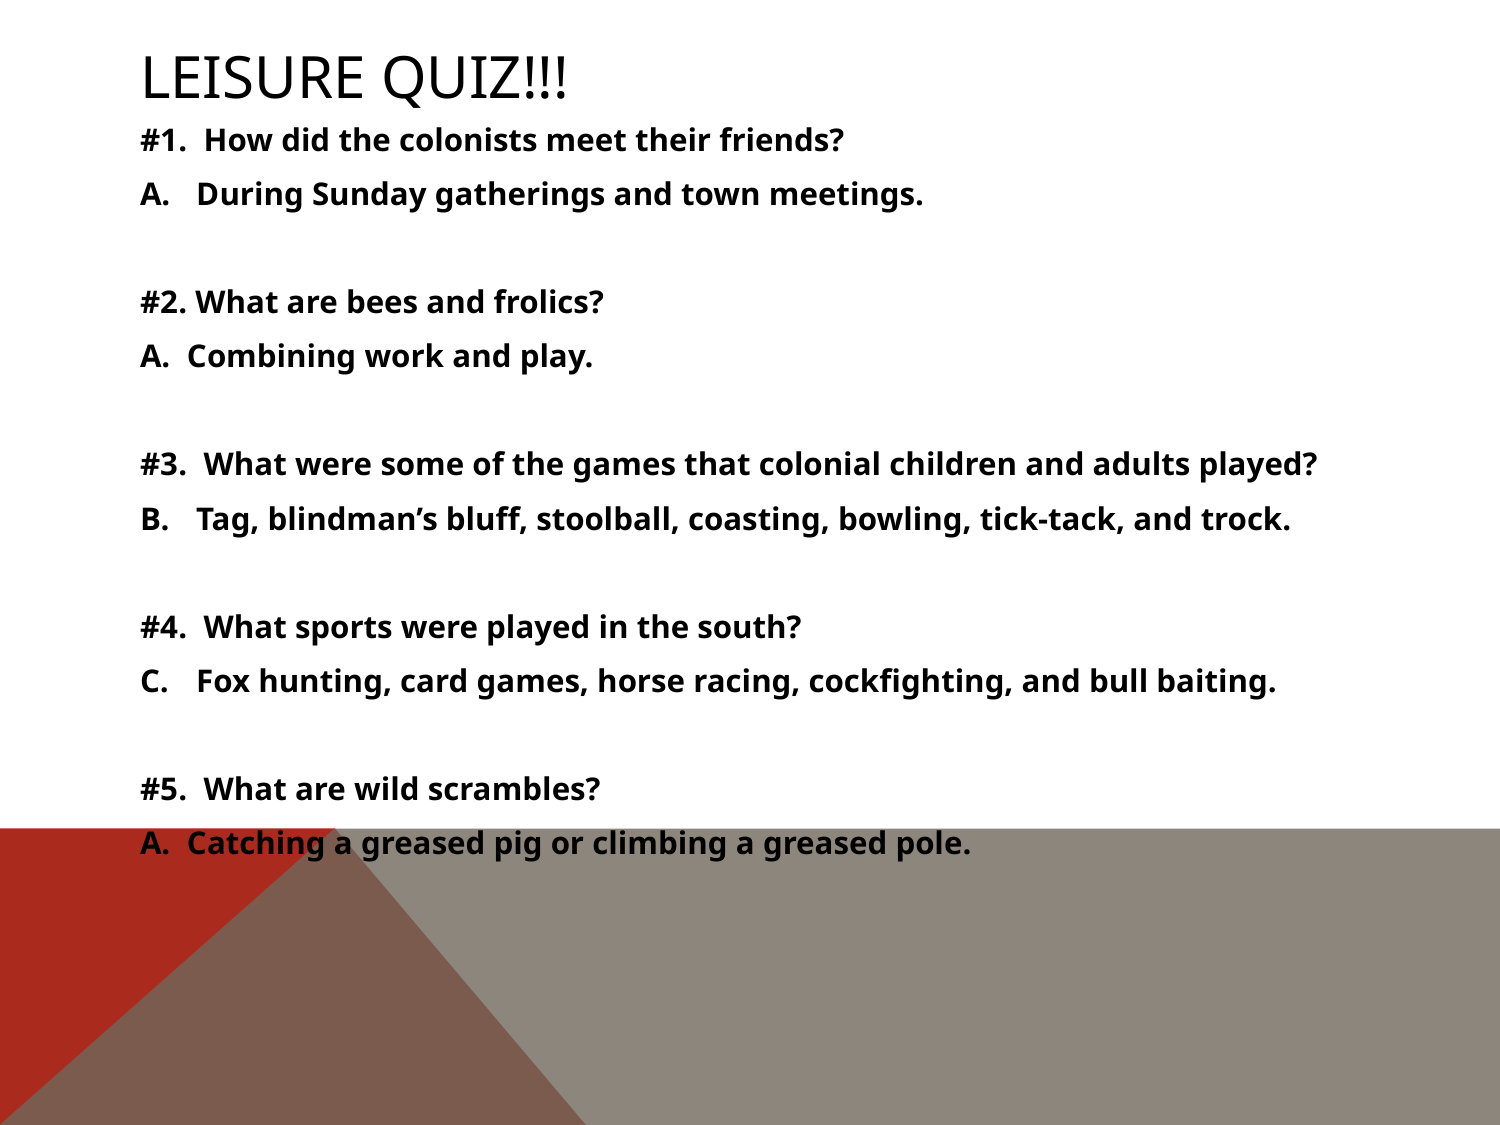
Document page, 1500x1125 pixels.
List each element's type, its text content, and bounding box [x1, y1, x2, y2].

list #1. How did the colonists meet their friends? During Sunday gatherings and town meetings. #2. What are bees and frolics? A. Combining work and play. #3. What were some of the games that colonial children and adults played? Tag, blindman’s bluff, stoolball, coasting, bowling, tick-tack, and trock. #4. What sports were played in the south? Fox hunting, card games, horse racing, cockfighting, and bull baiting. #5. What are wild scrambles? A. Catching a greased pig or climbing a greased pole. [125, 112, 1363, 863]
title Leisure Quiz!!! [125, 37, 1359, 112]
